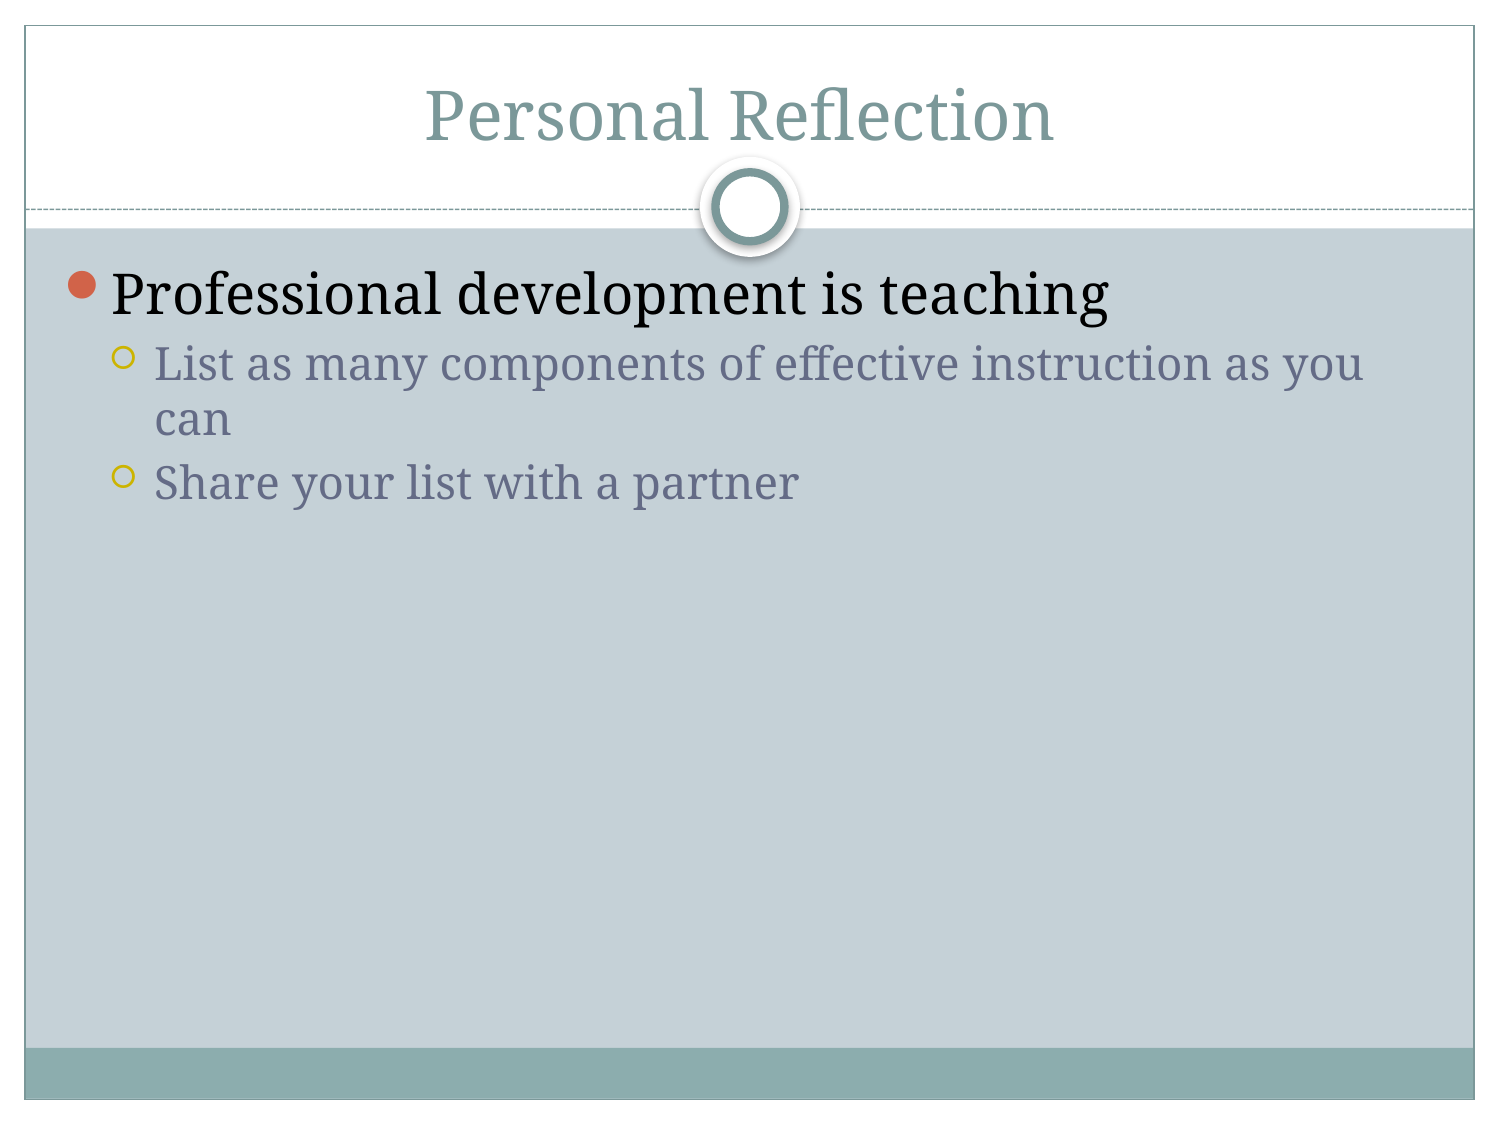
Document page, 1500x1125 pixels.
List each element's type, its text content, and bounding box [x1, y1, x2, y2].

title Personal Reflection [49, 37, 1450, 162]
list Professional development is teaching List as many components of effective instruction as you can Share your list with a partner [49, 250, 1445, 1001]
